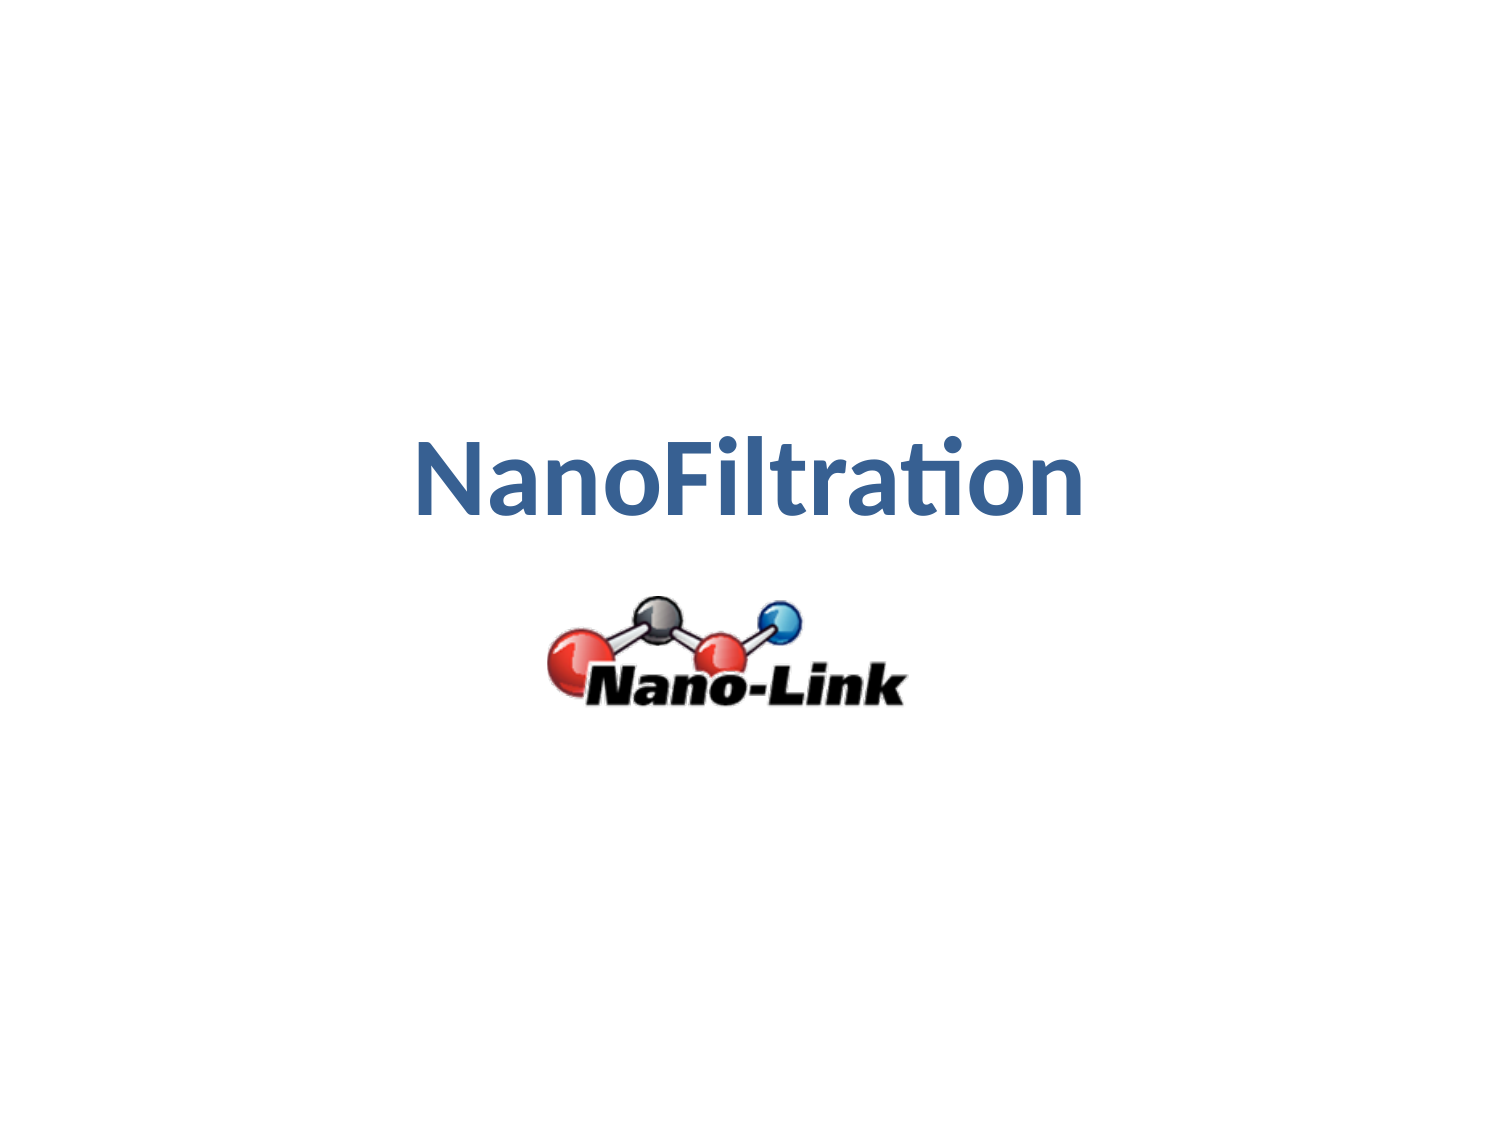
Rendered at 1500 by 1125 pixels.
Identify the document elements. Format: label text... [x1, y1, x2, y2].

title NanoFiltration [112, 349, 1388, 591]
picture [547, 596, 917, 715]
